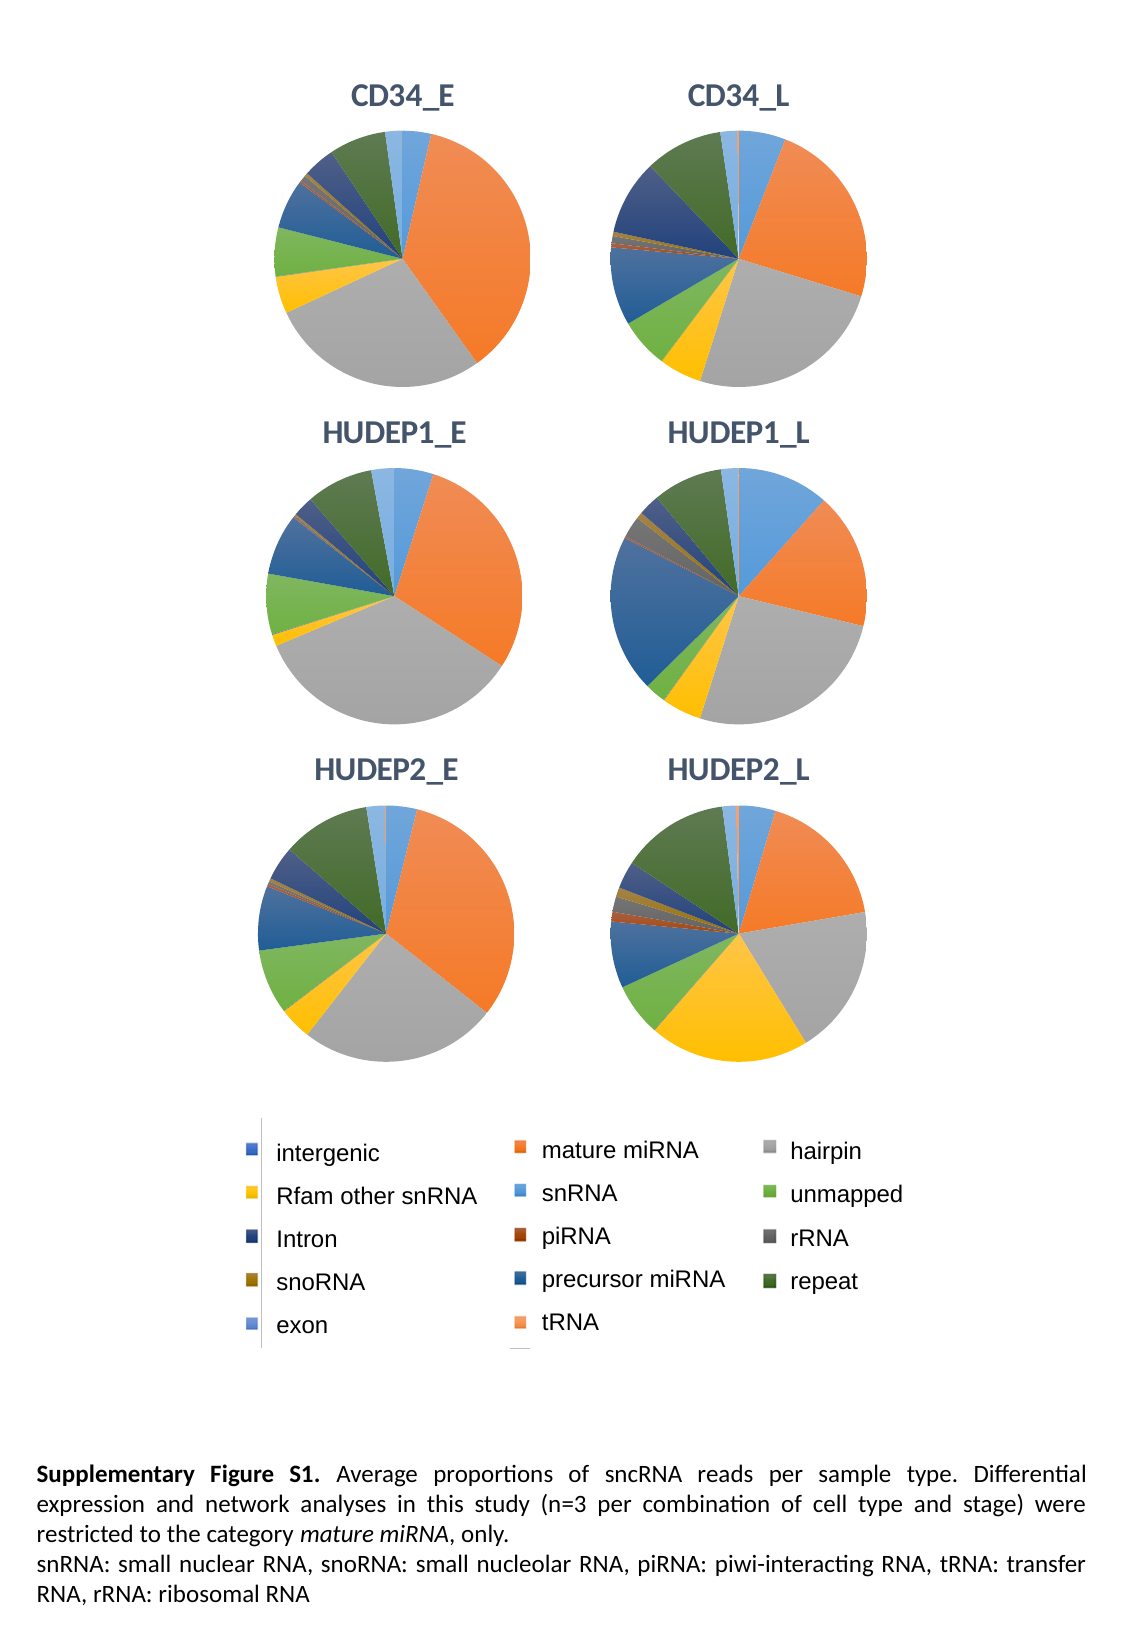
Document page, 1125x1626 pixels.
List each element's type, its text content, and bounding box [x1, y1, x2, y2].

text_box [104, 56, 1125, 1350]
text_box Supplementary Figure S1. Average proportions of sncRNA reads per sample type. Differential expression and network analyses in this study (n=3 per combination of cell type and stage) were restricted to the category mature miRNA, only. snRNA: small nuclear RNA, snoRNA: small nucleolar RNA, piRNA: piwi-interacting RNA, tRNA: transfer RNA, rRNA: ribosomal RNA [21, 1450, 1104, 1625]
